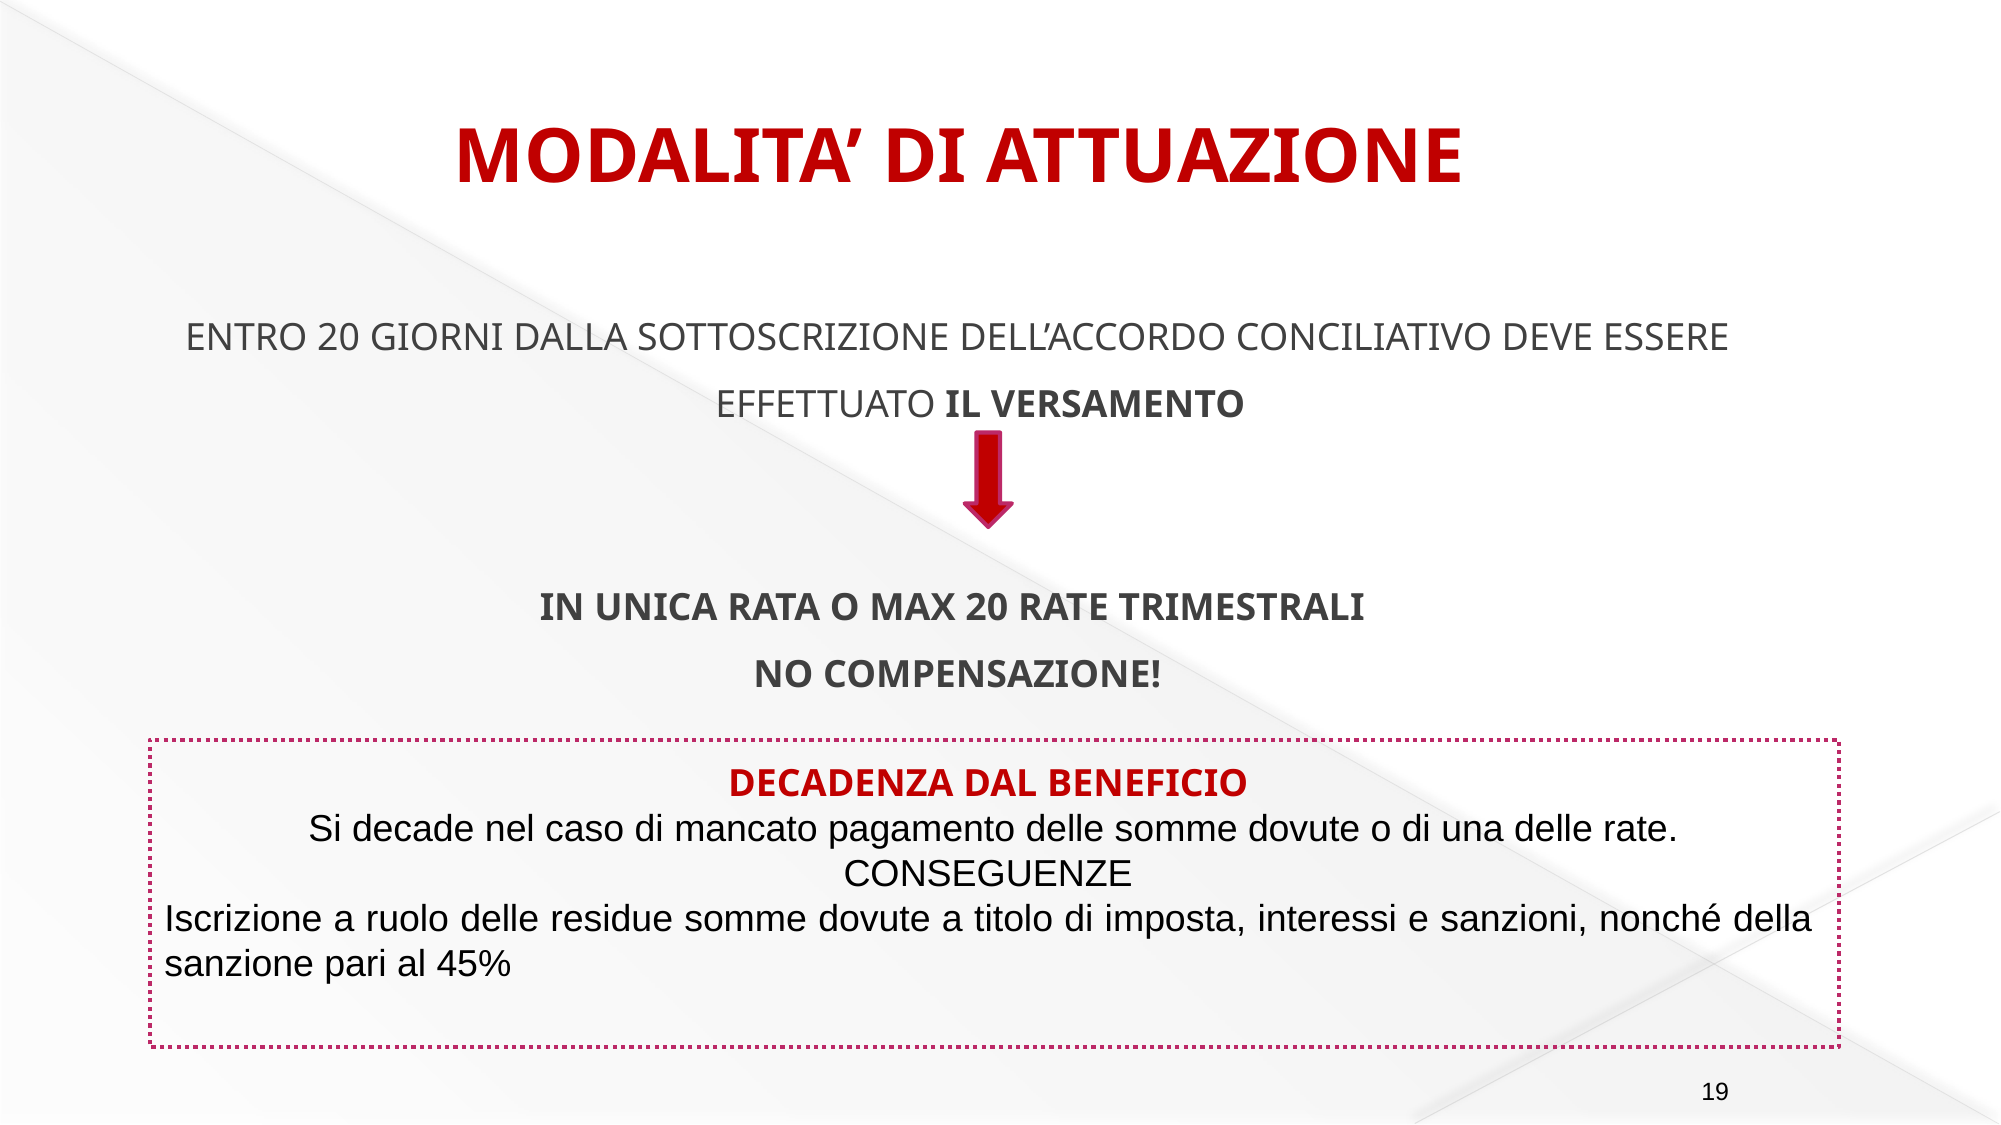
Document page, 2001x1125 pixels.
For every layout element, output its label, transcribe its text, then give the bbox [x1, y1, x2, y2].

text_box MODALITA’ DI ATTUAZIONE [111, 99, 1827, 268]
slide_number 19 [1660, 1063, 1771, 1113]
text_box ENTRO 20 GIORNI DALLA SOTTOSCRIZIONE DELL’ACCORDO CONCILIATIVO DEVE ESSERE EFFETTUATO IL VERSAMENTO IN UNICA RATA O MAX 20 RATE TRIMESTRALI NO COMPENSAZIONE! [111, 282, 1804, 992]
text_box [962, 430, 1014, 530]
text_box [148, 738, 1841, 1049]
